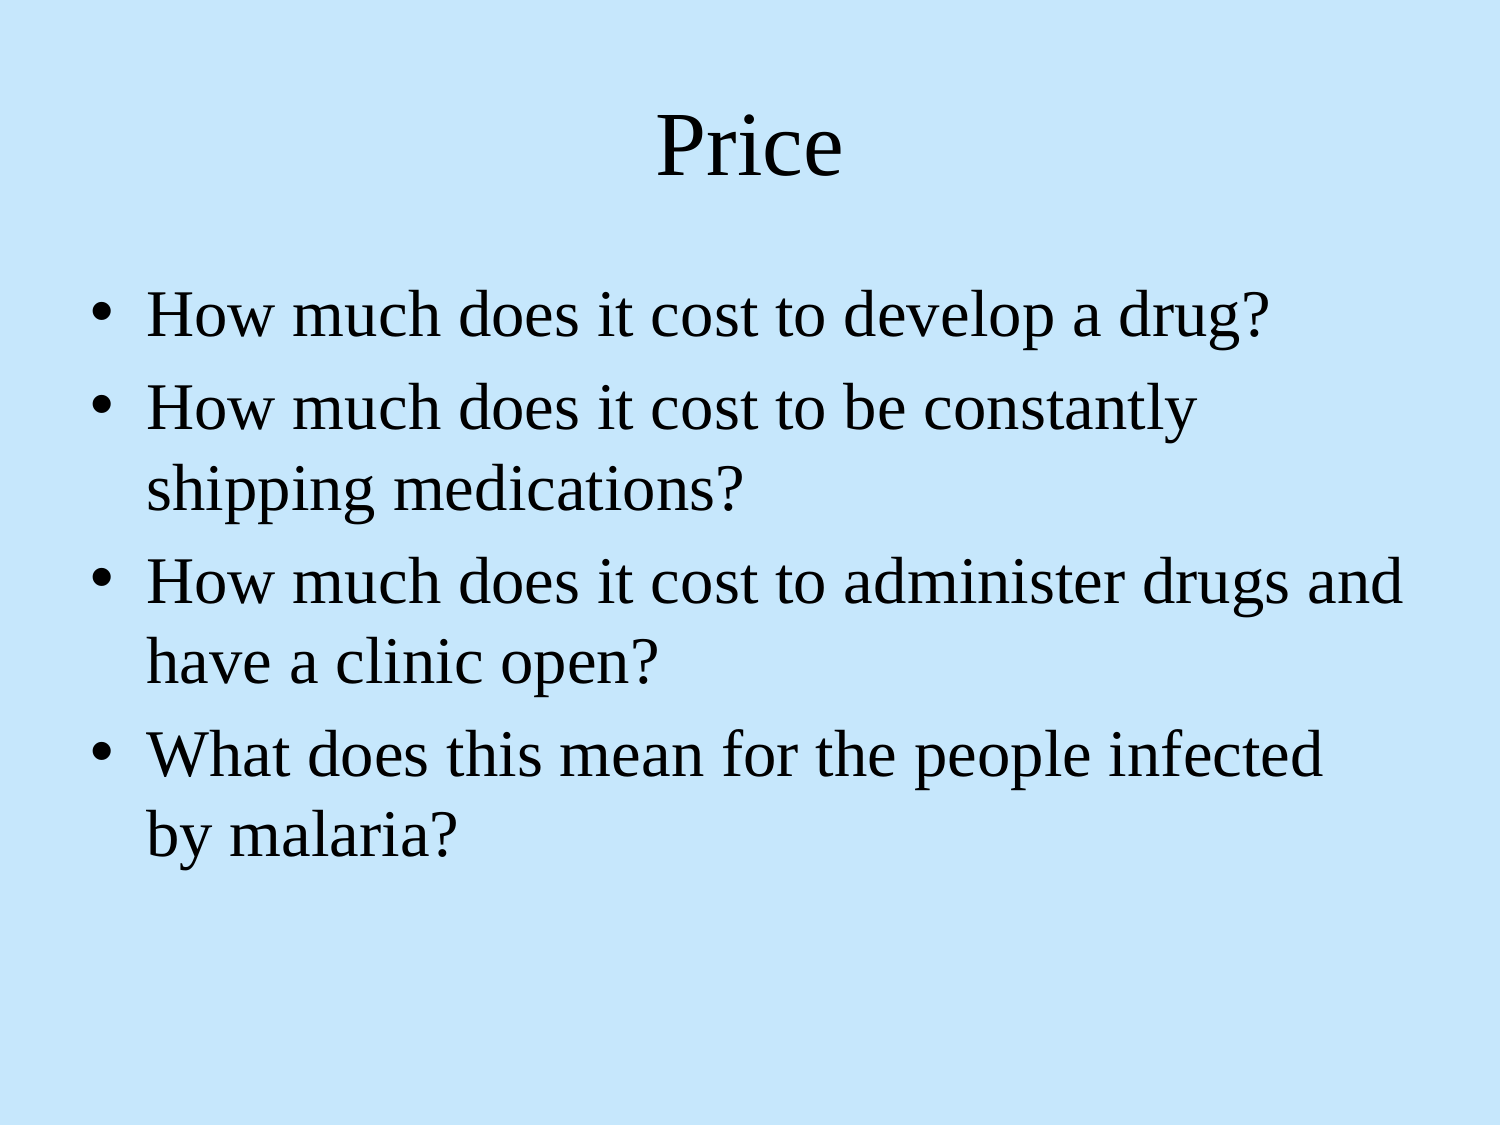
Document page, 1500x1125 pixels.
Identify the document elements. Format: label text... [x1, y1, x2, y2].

list How much does it cost to develop a drug? How much does it cost to be constantly shipping medications? How much does it cost to administer drugs and have a clinic open? What does this mean for the people infected by malaria? [75, 262, 1425, 1005]
title Price [75, 45, 1425, 233]
